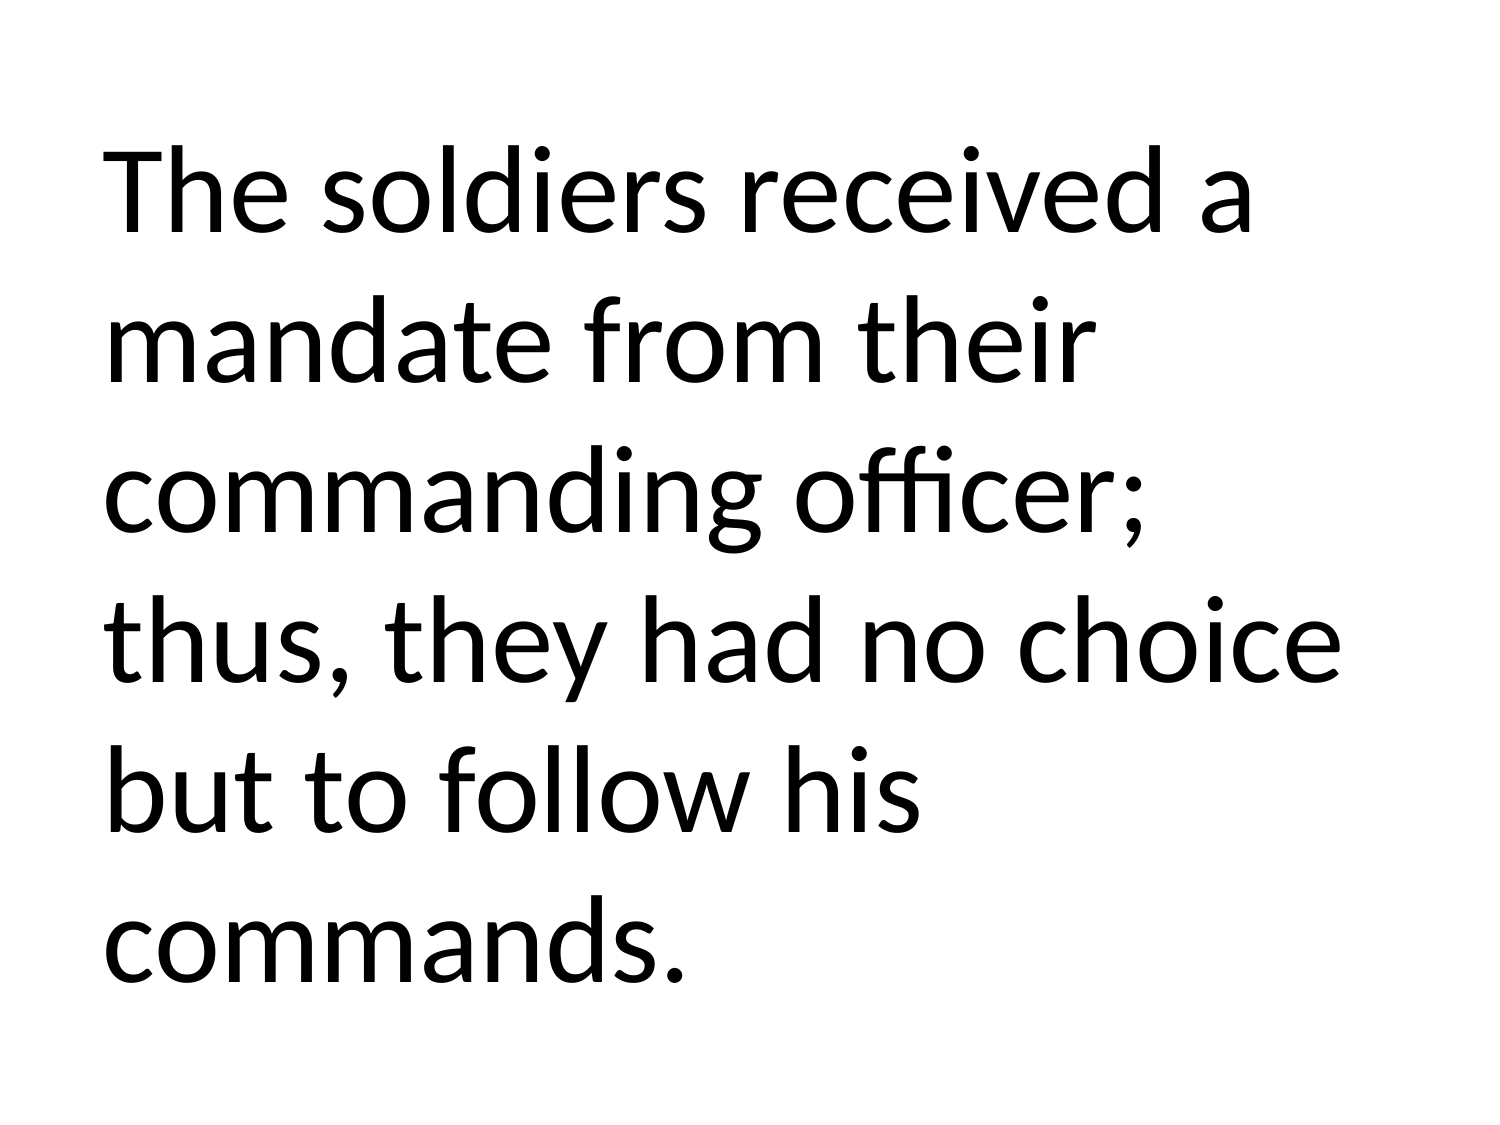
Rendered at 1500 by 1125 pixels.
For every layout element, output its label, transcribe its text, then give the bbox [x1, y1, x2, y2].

list The soldiers received a mandate from their commanding officer; thus, they had no choice but to follow his commands. [87, 99, 1438, 843]
